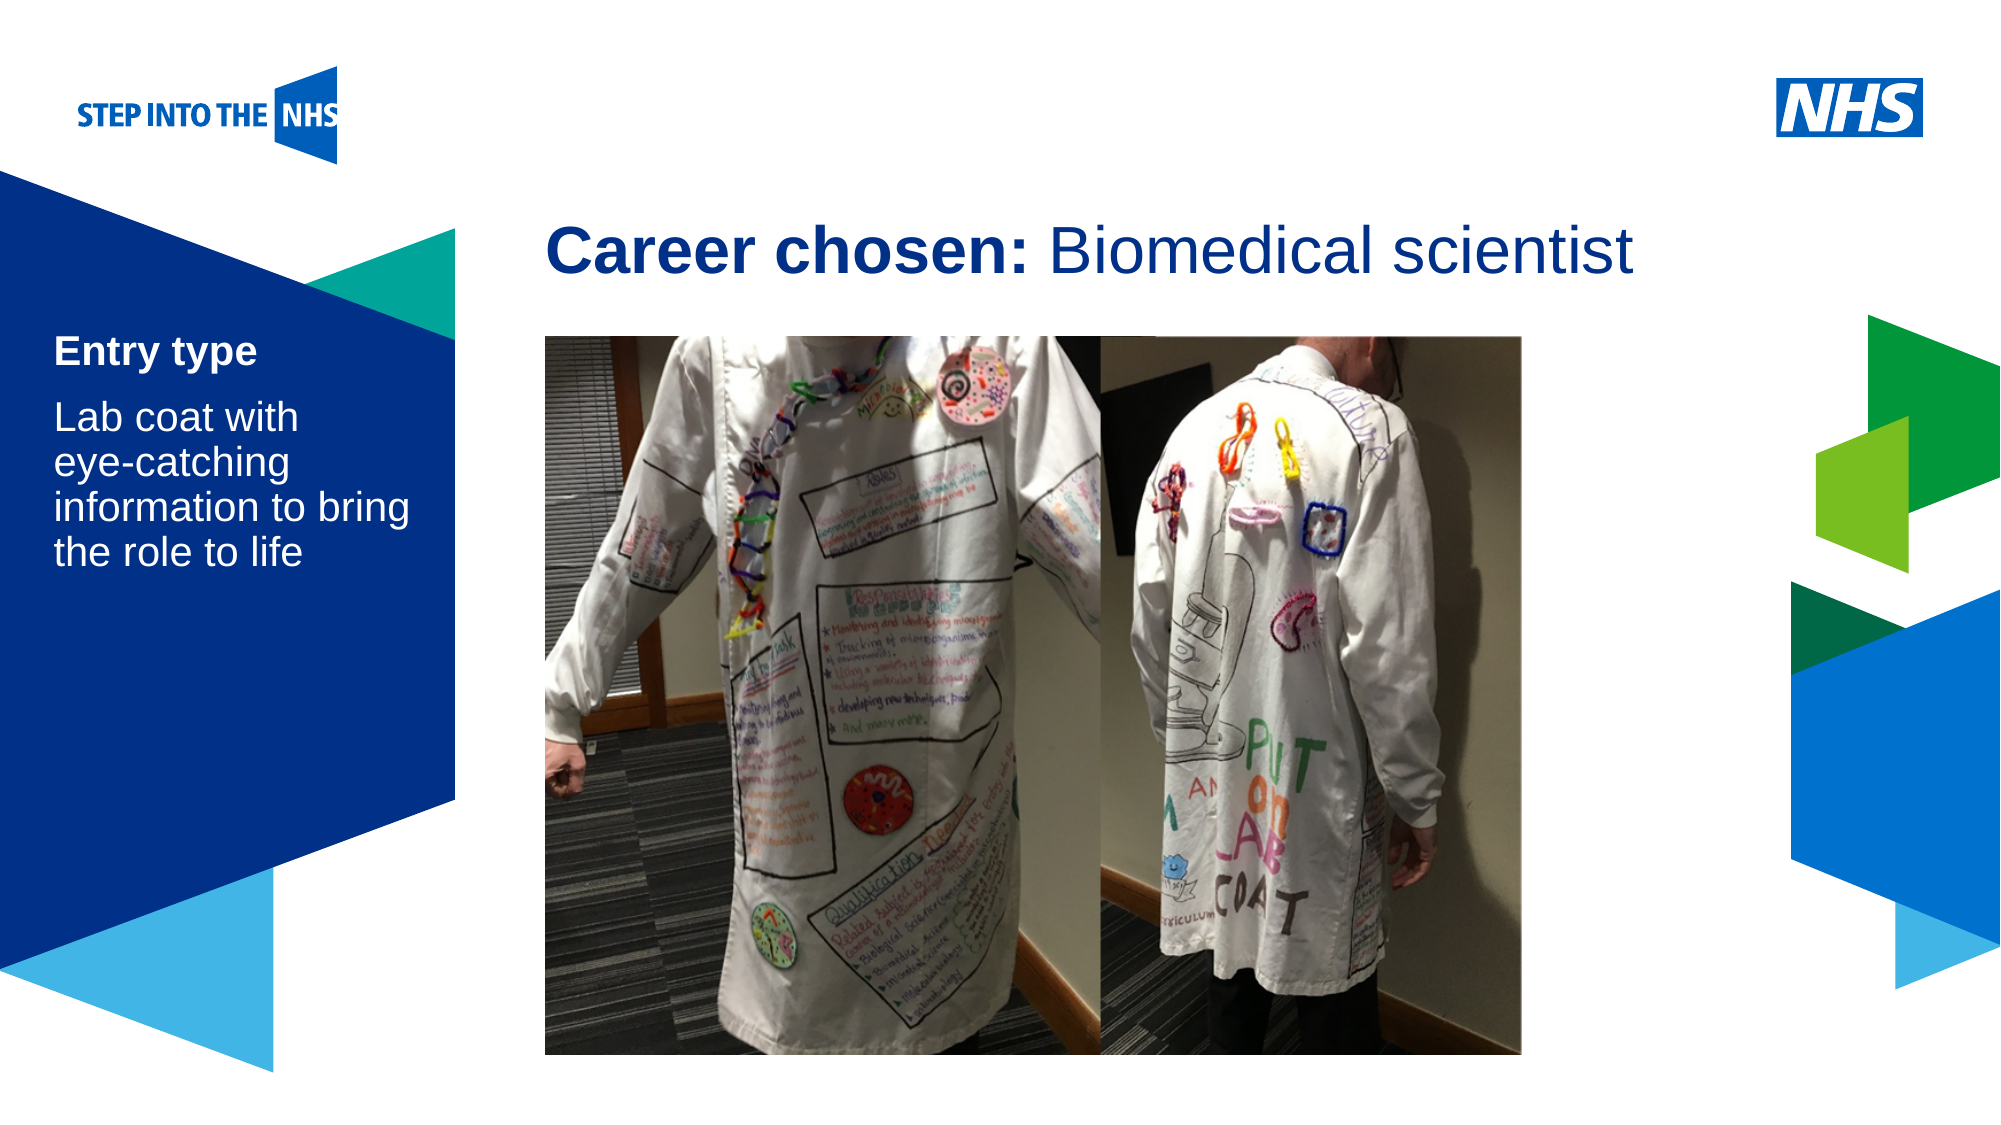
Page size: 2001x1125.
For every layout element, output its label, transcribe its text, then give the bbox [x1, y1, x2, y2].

title Career chosen: Biomedical scientist [545, 216, 1767, 306]
text_box Entry type Lab coat with eye-catching information to bring the role to life [53, 329, 415, 796]
picture [545, 336, 1522, 1055]
